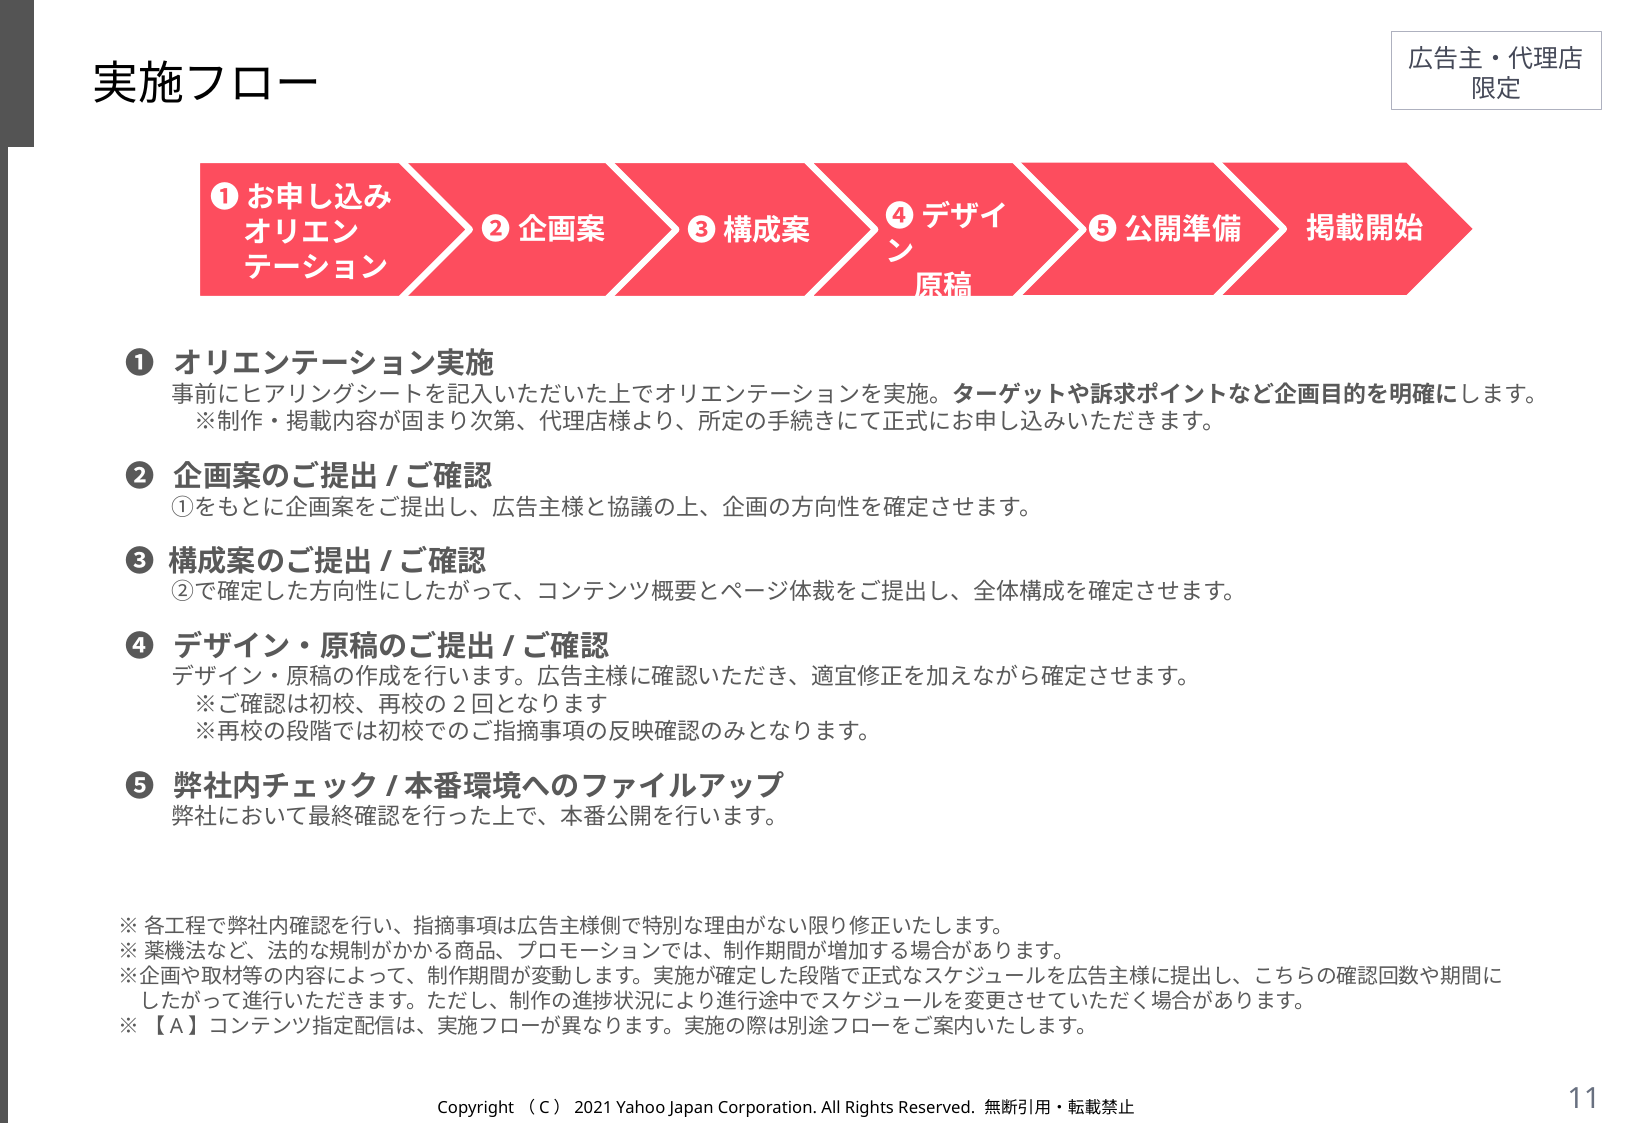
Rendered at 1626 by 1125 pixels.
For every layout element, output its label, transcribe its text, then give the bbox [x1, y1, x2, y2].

text_box ※各工程で弊社内確認を行い、指摘事項は広告主様側で特別な理由がない限り修正いたします。 ※薬機法など、法的な規制がかかる商品、プロモーションでは、制作期間が増加する場合があります。 ※企画や取材等の内容によって、制作期間が変動します。実施が確定した段階で正式なスケジュールを広告主様に提出し、こちらの確認回数や期間に したがって進行いただきます。ただし、制作の進捗状況により進行途中でスケジュールを変更させていただく場合があります。 ※【A】コンテンツ指定配信は、実施フローが異なります。実施の際は別途フローをご案内いたします。 [103, 905, 1544, 1070]
footer Copyright（C）2021 Yahoo Japan Corporation. All Rights Reserved. 無断引用・転載禁止 [422, 1089, 1167, 1125]
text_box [147, 159, 1478, 300]
title 実施フロー [77, 46, 1389, 118]
text_box ❶ オリエンテーション実施 事前にヒアリングシートを記入いただいた上でオリエンテーションを実施。ターゲットや訴求ポイントなど企画目的を明確にします。 ※制作・掲載内容が固まり次第、代理店様より、所定の手続きにて正式にお申し込みいただきます。 ❷ 企画案のご提出/ご確認 ①をもとに企画案をご提出し、広告主様と協議の上、企画の方向性を確定させます。 ❸ 構成案のご提出/ご確認 ②で確定した方向性にしたがって、コンテンツ概要とページ体裁をご提出し、全体構成を確定させます。 ❹ デザイン・原稿のご提出/ご確認 デザイン・原稿の作成を行います。広告主様に確認いただき、適宜修正を加えながら確定させます。 ※ご確認は初校、再校の2回となります ※再校の段階では初校でのご指摘事項の反映確認のみとなります。 ❺ 弊社内チェック/本番環境へのファイルアップ 弊社において最終確認を行った上で、本番公開を行います。 [110, 337, 1544, 837]
